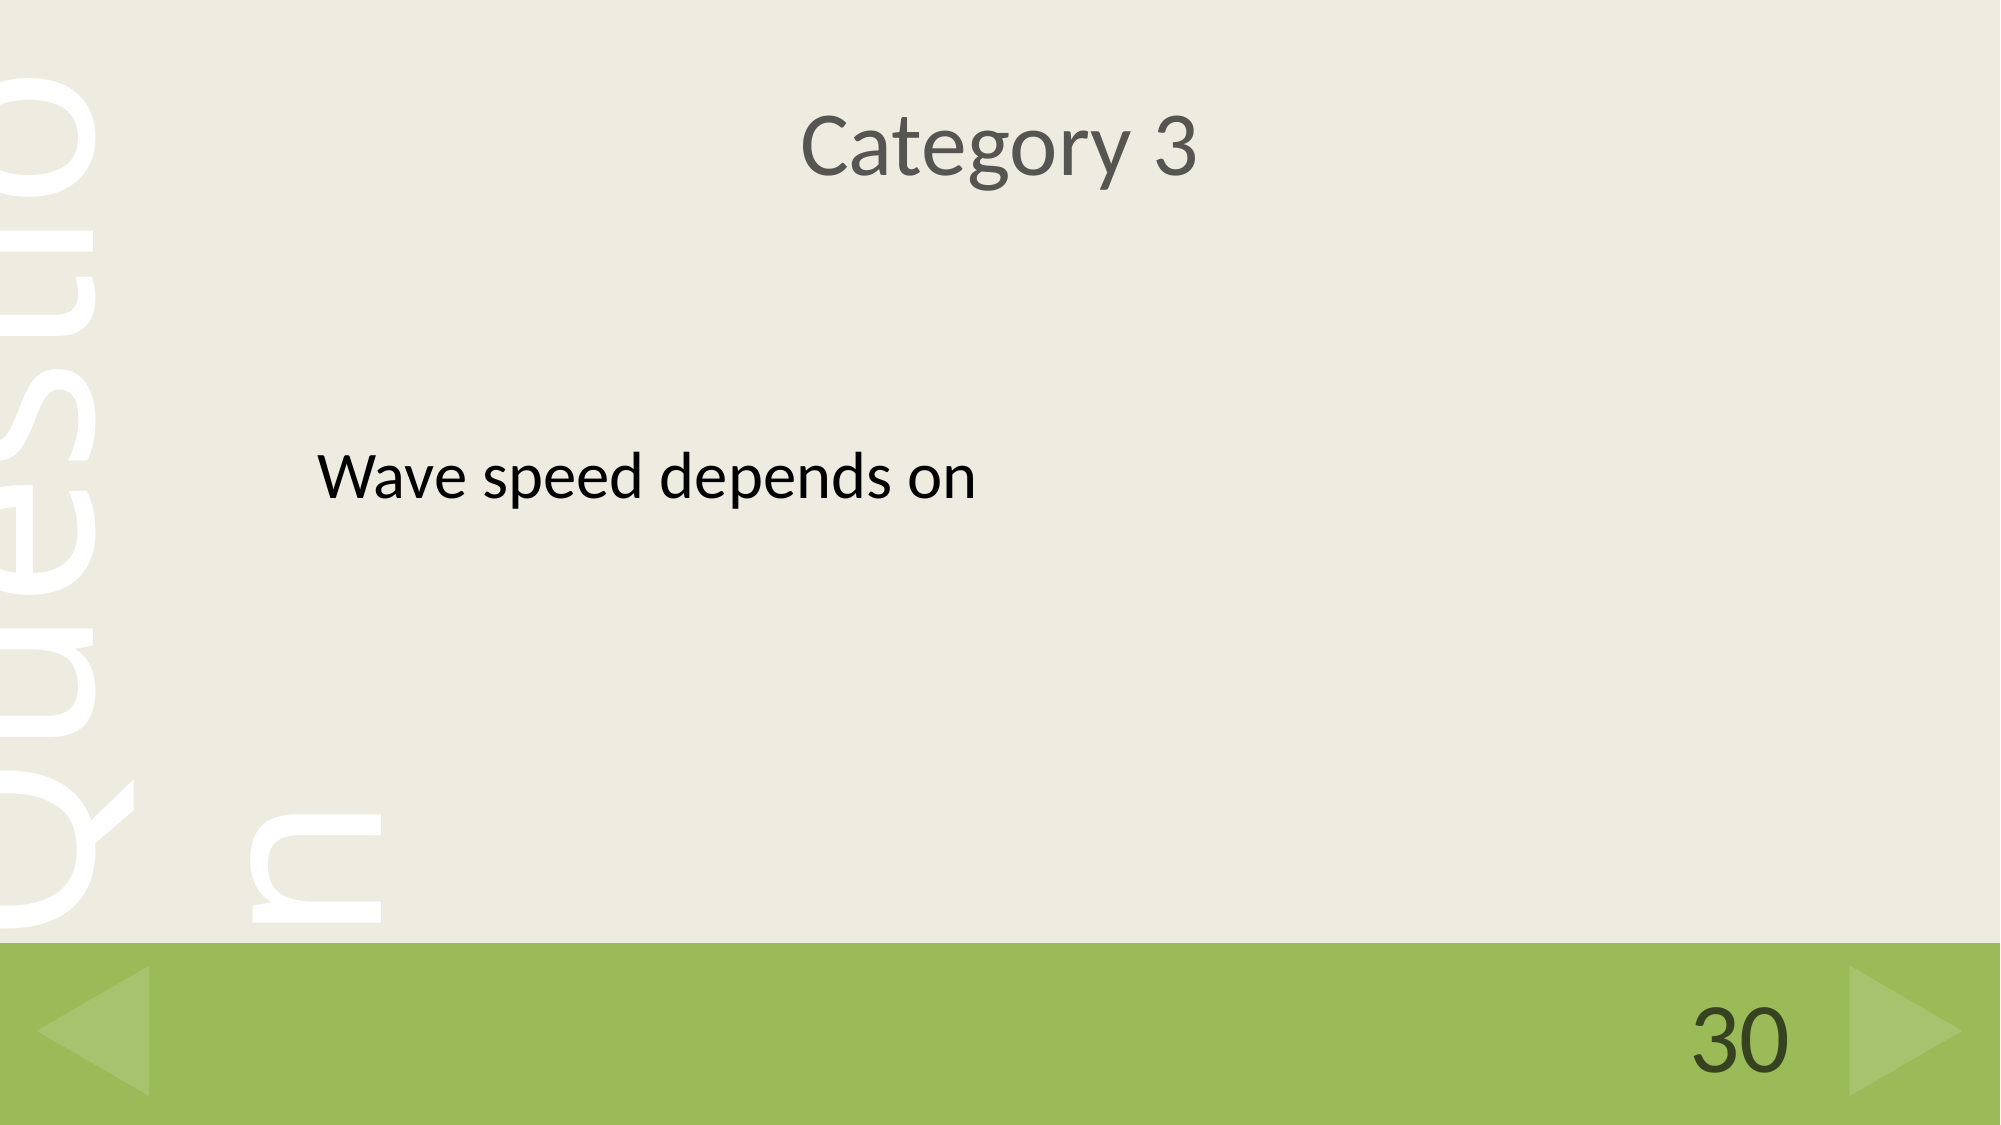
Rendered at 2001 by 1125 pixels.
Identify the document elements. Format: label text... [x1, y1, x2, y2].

list 30 [1494, 967, 1806, 1097]
list Wave speed depends on [302, 307, 1760, 636]
title Category 3 [99, 45, 1900, 233]
